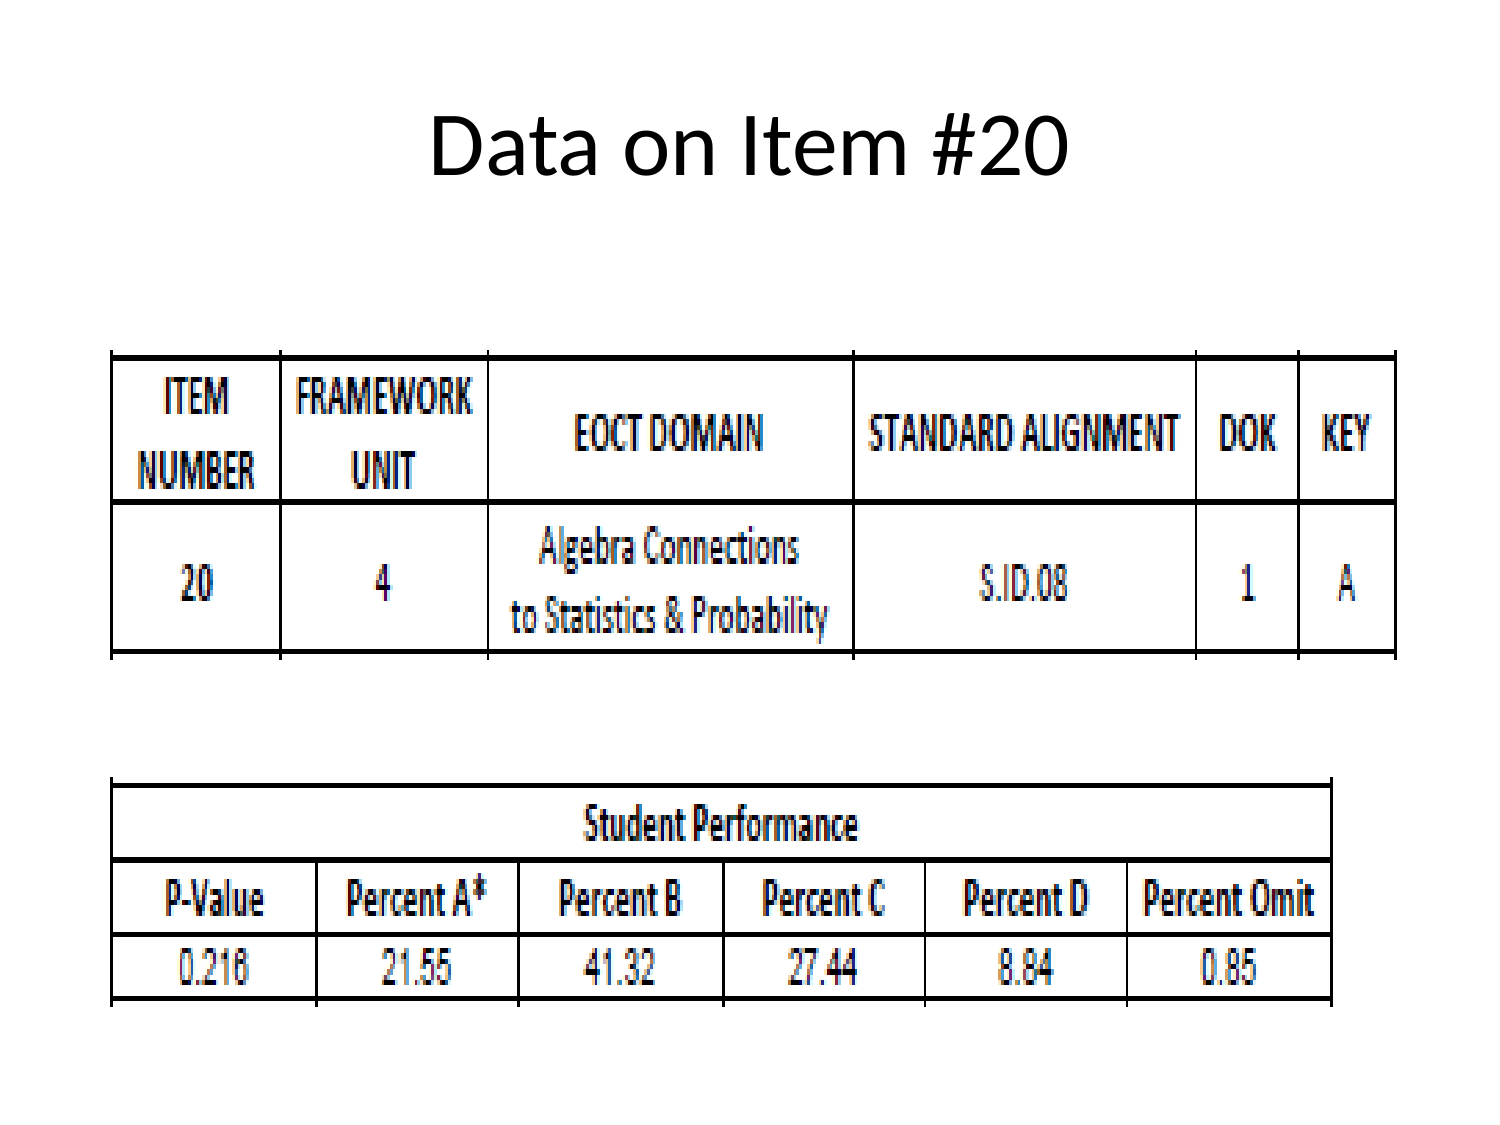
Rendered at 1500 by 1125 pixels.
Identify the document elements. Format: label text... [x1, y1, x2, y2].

title Data on Item #20 [75, 45, 1425, 233]
picture [74, 249, 1458, 1051]
